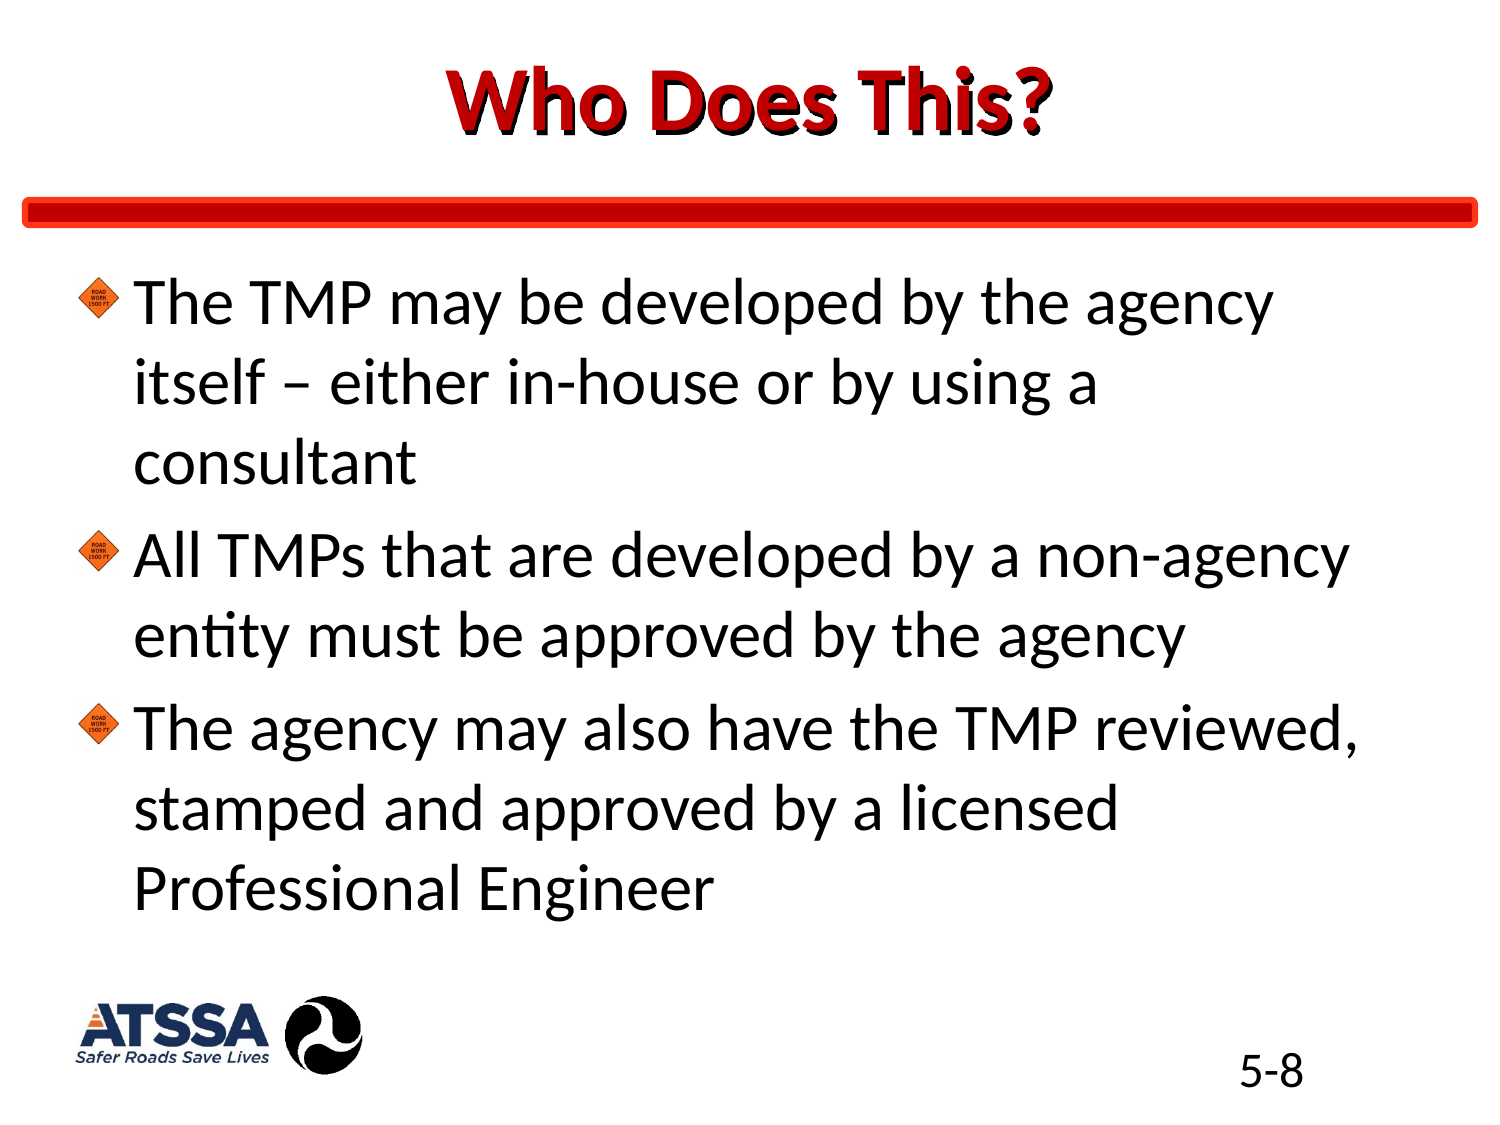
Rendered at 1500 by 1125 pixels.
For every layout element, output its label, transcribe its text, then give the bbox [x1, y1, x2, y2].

picture [75, 1013, 269, 1063]
picture [77, 276, 120, 319]
title Who Does This? [0, 0, 1500, 188]
list The TMP may be developed by the agency itself – either in-house or by using a consultant All TMPs that are developed by a non-agency entity must be approved by the agency The agency may also have the TMP reviewed, stamped and approved by a licensed Professional Engineer [62, 249, 1413, 1013]
picture [77, 702, 120, 745]
picture [77, 529, 120, 572]
picture [276, 1013, 370, 1077]
